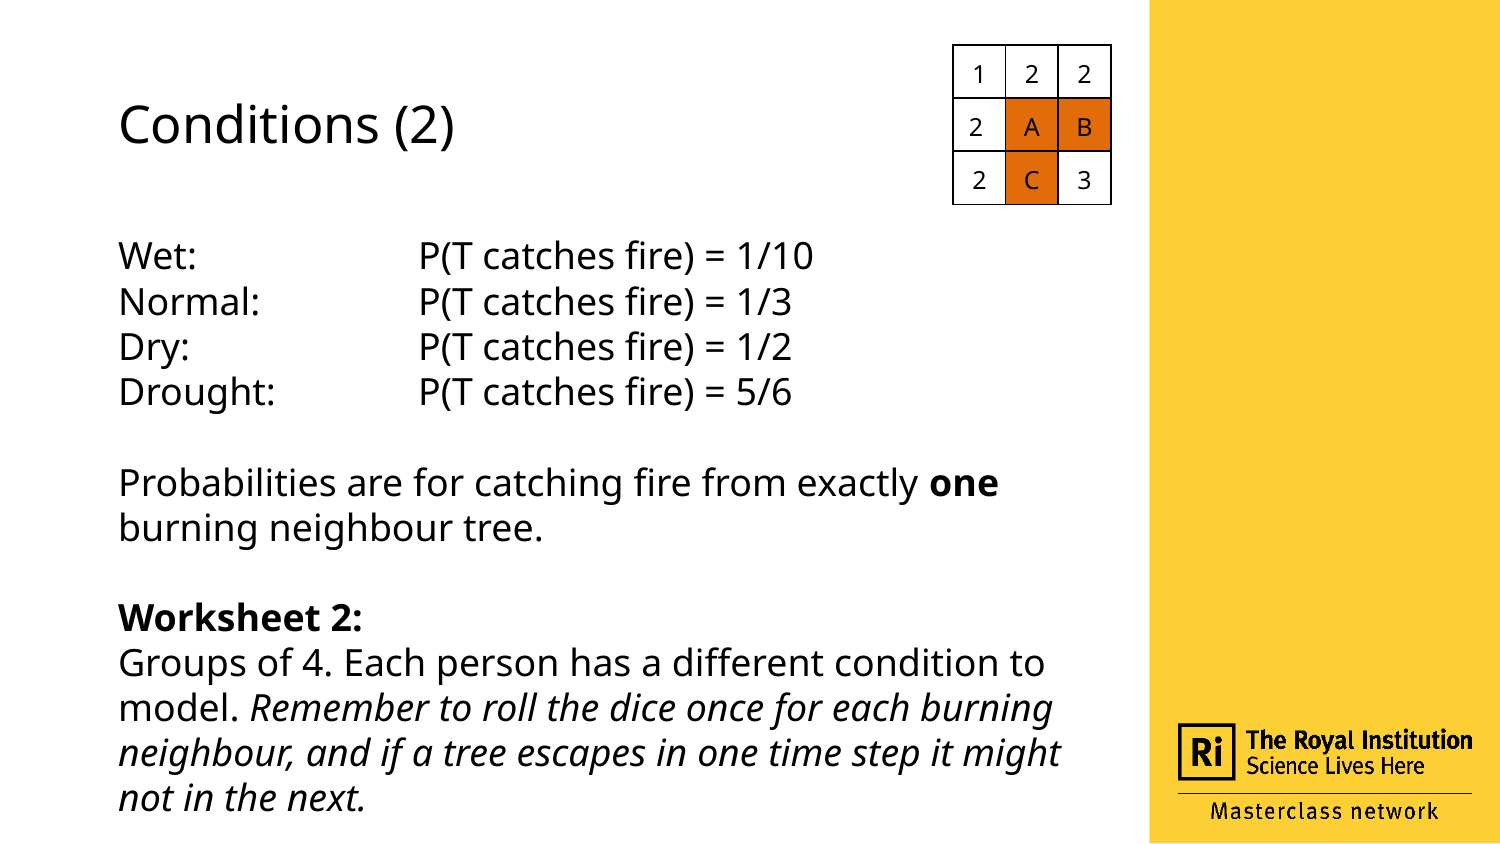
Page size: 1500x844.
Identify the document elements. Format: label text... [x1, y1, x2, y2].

table_cell A [1006, 99, 1057, 150]
table_cell C [1006, 152, 1057, 204]
table_cell 2 [954, 99, 1005, 150]
list Wet: P(T catches fire) = 1/10 Normal: P(T catches fire) = 1/3 Dry: P(T catches fire) = 1/2 Drought: P(T catches fire) = 5/6 Probabilities are for catching fire from exactly one burning neighbour tree. Worksheet 2: Groups of 4. Each person has a different condition to model. Remember to roll the dice once for each burning neighbour, and if a tree escapes in one time step it might not in the next. [103, 224, 1128, 799]
table_cell 3 [1059, 152, 1110, 204]
table_header 2 [1006, 46, 1057, 97]
table_header 1 [954, 46, 1005, 97]
title Conditions (2) [103, 44, 1397, 208]
table_cell B [1059, 99, 1110, 150]
picture [1149, 702, 1500, 844]
table_cell 2 [954, 152, 1005, 204]
table_header 2 [1059, 46, 1110, 97]
